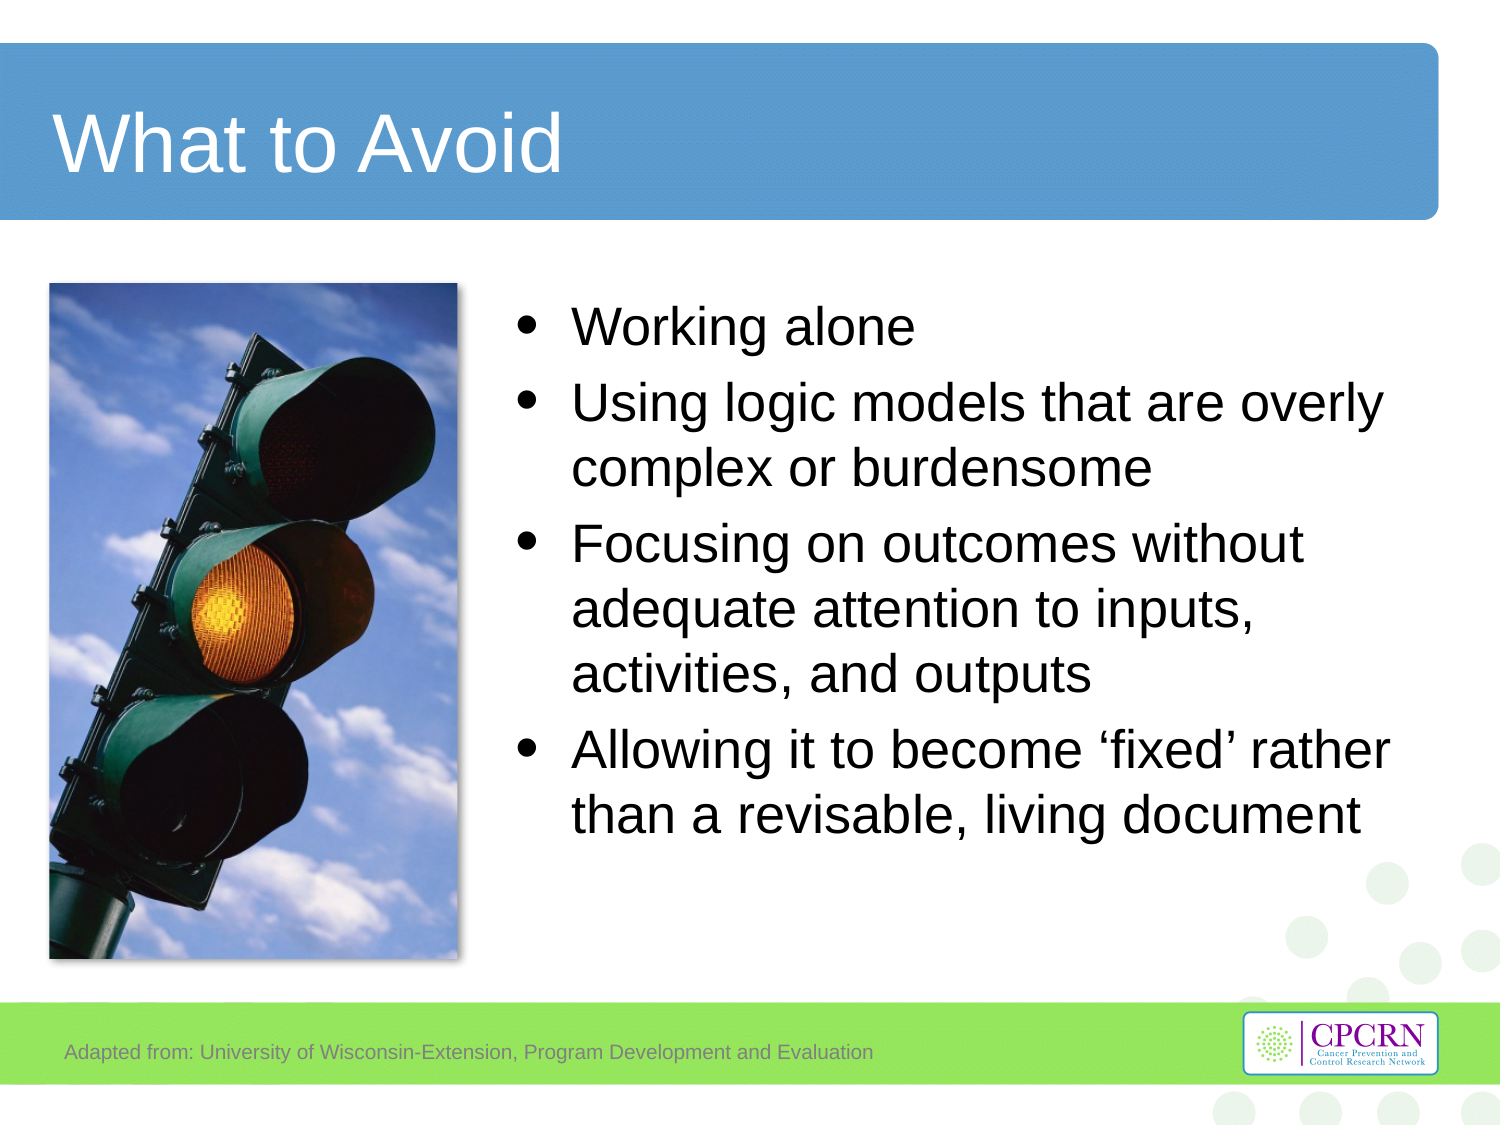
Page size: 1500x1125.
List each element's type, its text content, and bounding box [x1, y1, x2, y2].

picture [0, 0, 1500, 1125]
list Working alone Using logic models that are overly complex or burdensome Focusing on outcomes without adequate attention to inputs, activities, and outputs Allowing it to become ‘fixed’ rather than a revisable, living document [500, 283, 1475, 1072]
text_box Adapted from: University of Wisconsin-Extension, Program Development and Evaluation [49, 1031, 1438, 1091]
title What to Avoid [37, 45, 1438, 233]
